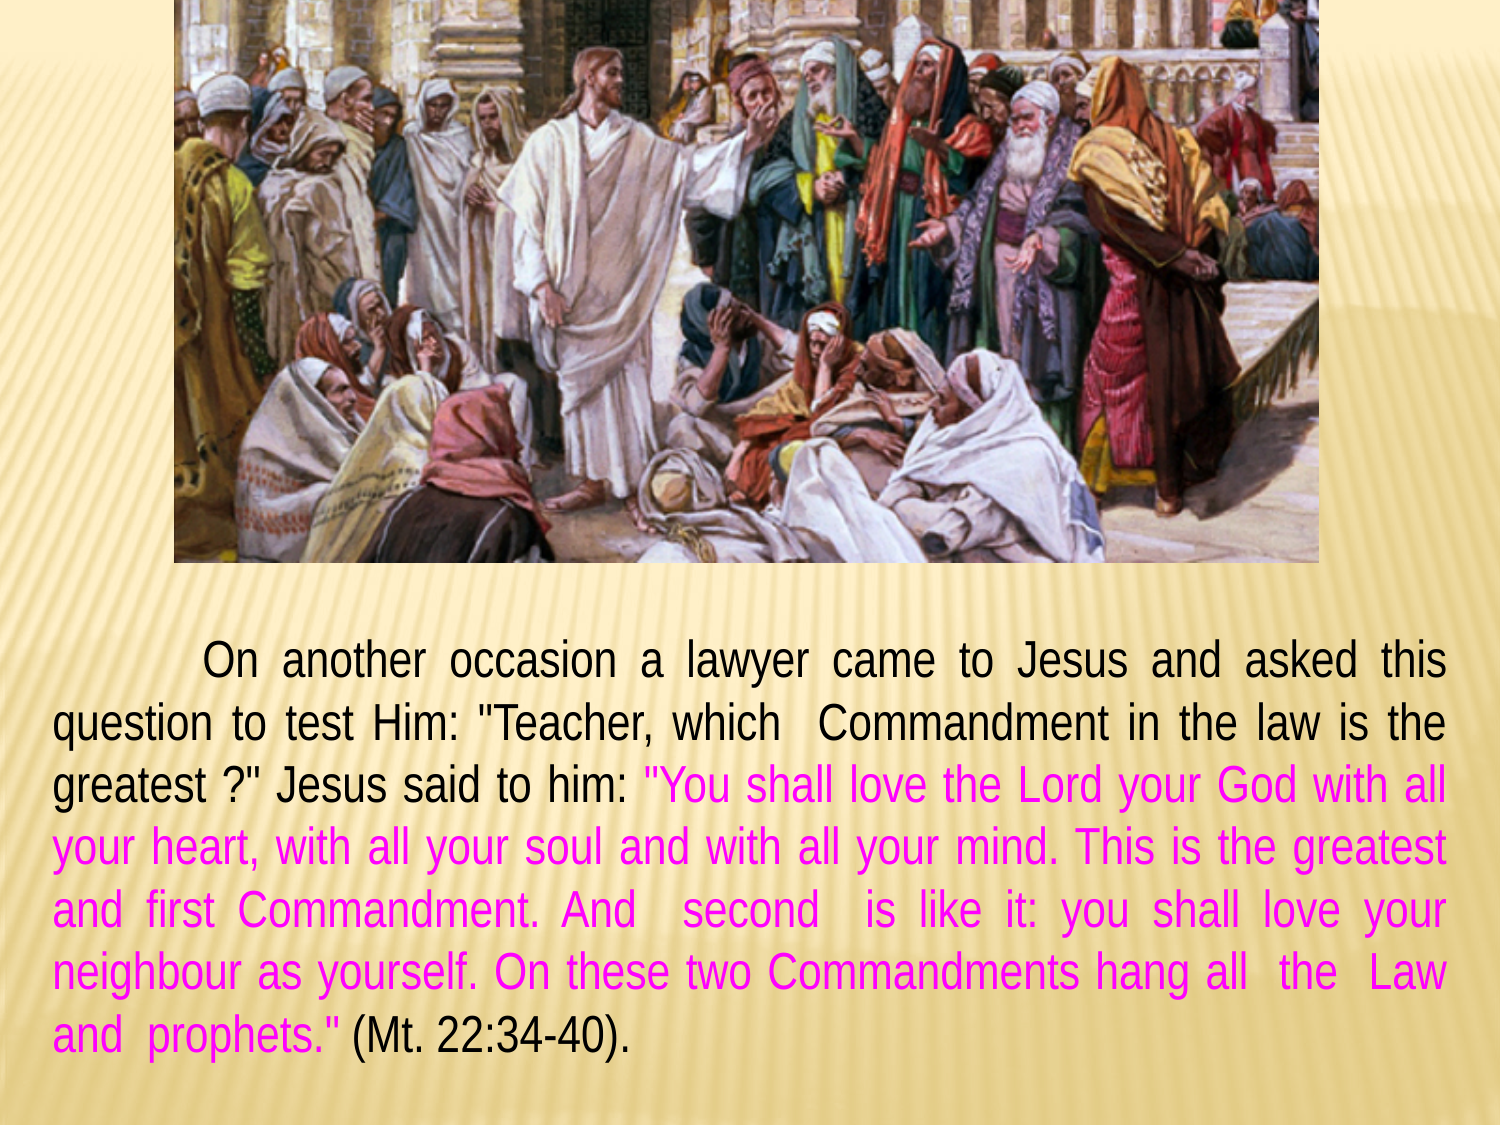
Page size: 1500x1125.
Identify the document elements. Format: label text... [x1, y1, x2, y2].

picture [174, 0, 1319, 563]
text_box On another occasion a lawyer came to Jesus and asked this question to test Him: "Teacher, which Commandment in the law is the greatest ?" Jesus said to him: "You shall love the Lord your God with all your heart, with all your soul and with all your mind. This is the greatest and first Commandment. And second is like it: you shall love your neighbour as yourself. On these two Commandments hang all the Law and prophets." (Mt. 22:34-40). [37, 618, 1463, 1071]
